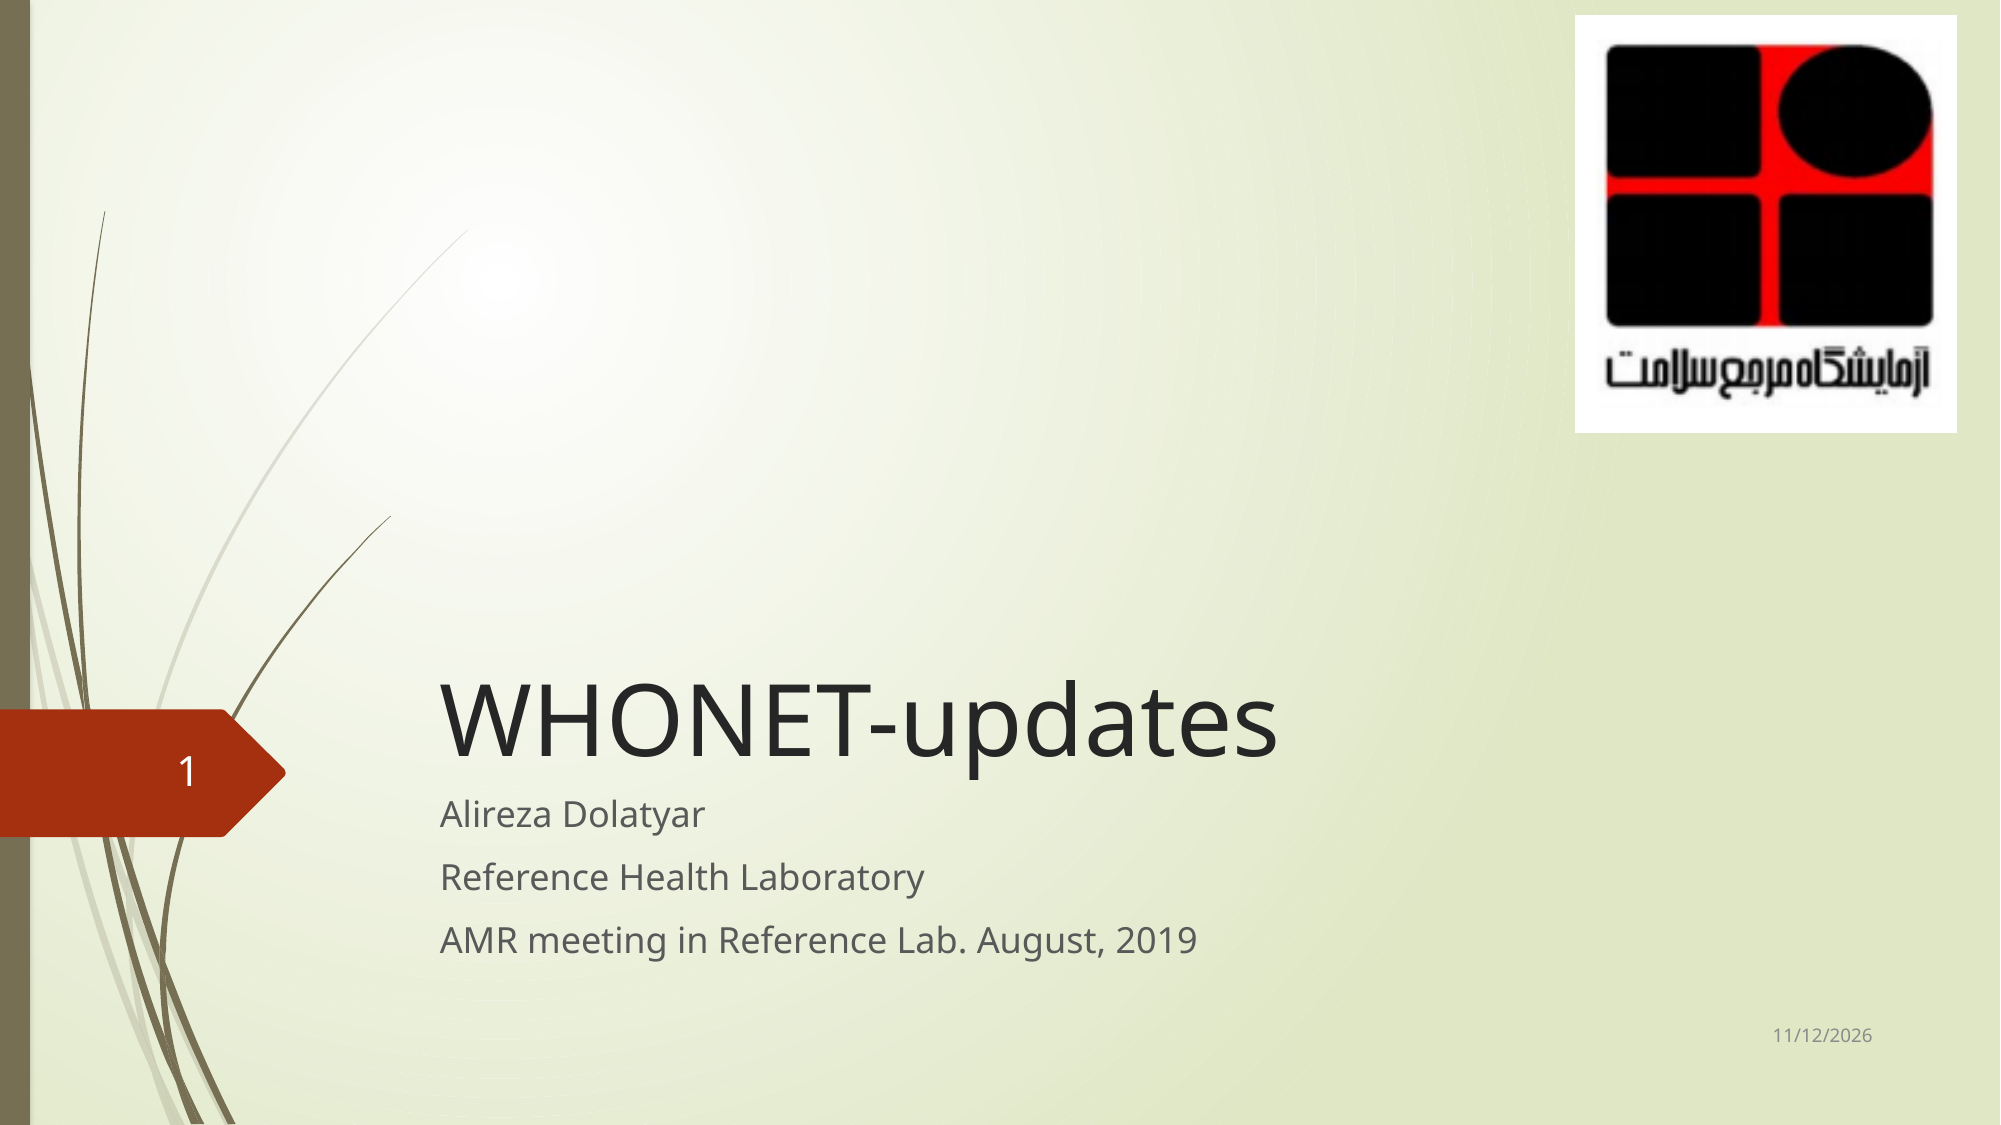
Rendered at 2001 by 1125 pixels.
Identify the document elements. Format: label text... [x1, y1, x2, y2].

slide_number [1699, 1005, 1888, 1067]
slide_number 1 [87, 743, 216, 803]
title WHONET-updates [424, 412, 1888, 783]
subtitle Alireza Dolatyar Reference Health Laboratory AMR meeting in Reference Lab. August, 2019 [424, 783, 1888, 969]
picture [1574, 15, 1957, 434]
